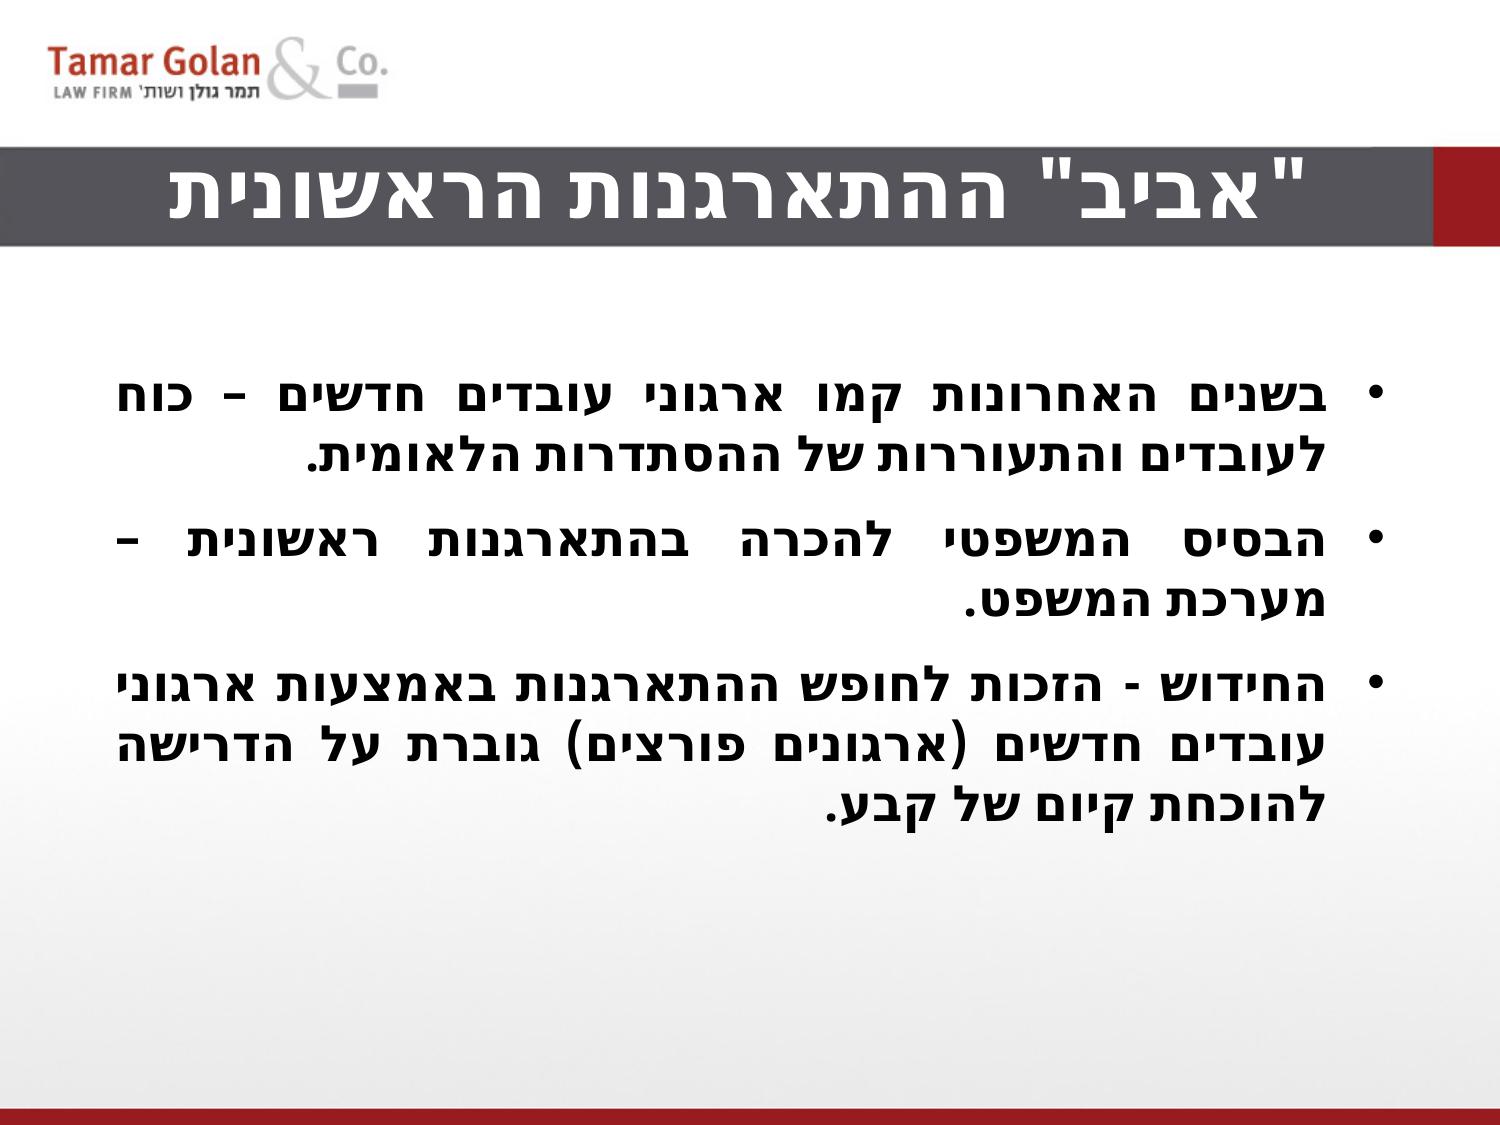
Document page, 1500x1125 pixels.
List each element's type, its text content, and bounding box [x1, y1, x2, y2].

text_box "אביב" ההתארגנות הראשונית [90, 127, 1390, 243]
text_box בשנים האחרונות קמו ארגוני עובדים חדשים – כוח לעובדים והתעוררות של ההסתדרות הלאומית. הבסיס המשפטי להכרה בהתארגנות ראשונית – מערכת המשפט. החידוש - הזכות לחופש ההתארגנות באמצעות ארגוני עובדים חדשים (ארגונים פורצים) גוברת על הדרישה להוכחת קיום של קבע. [100, 354, 1400, 924]
picture [0, 0, 1500, 1125]
